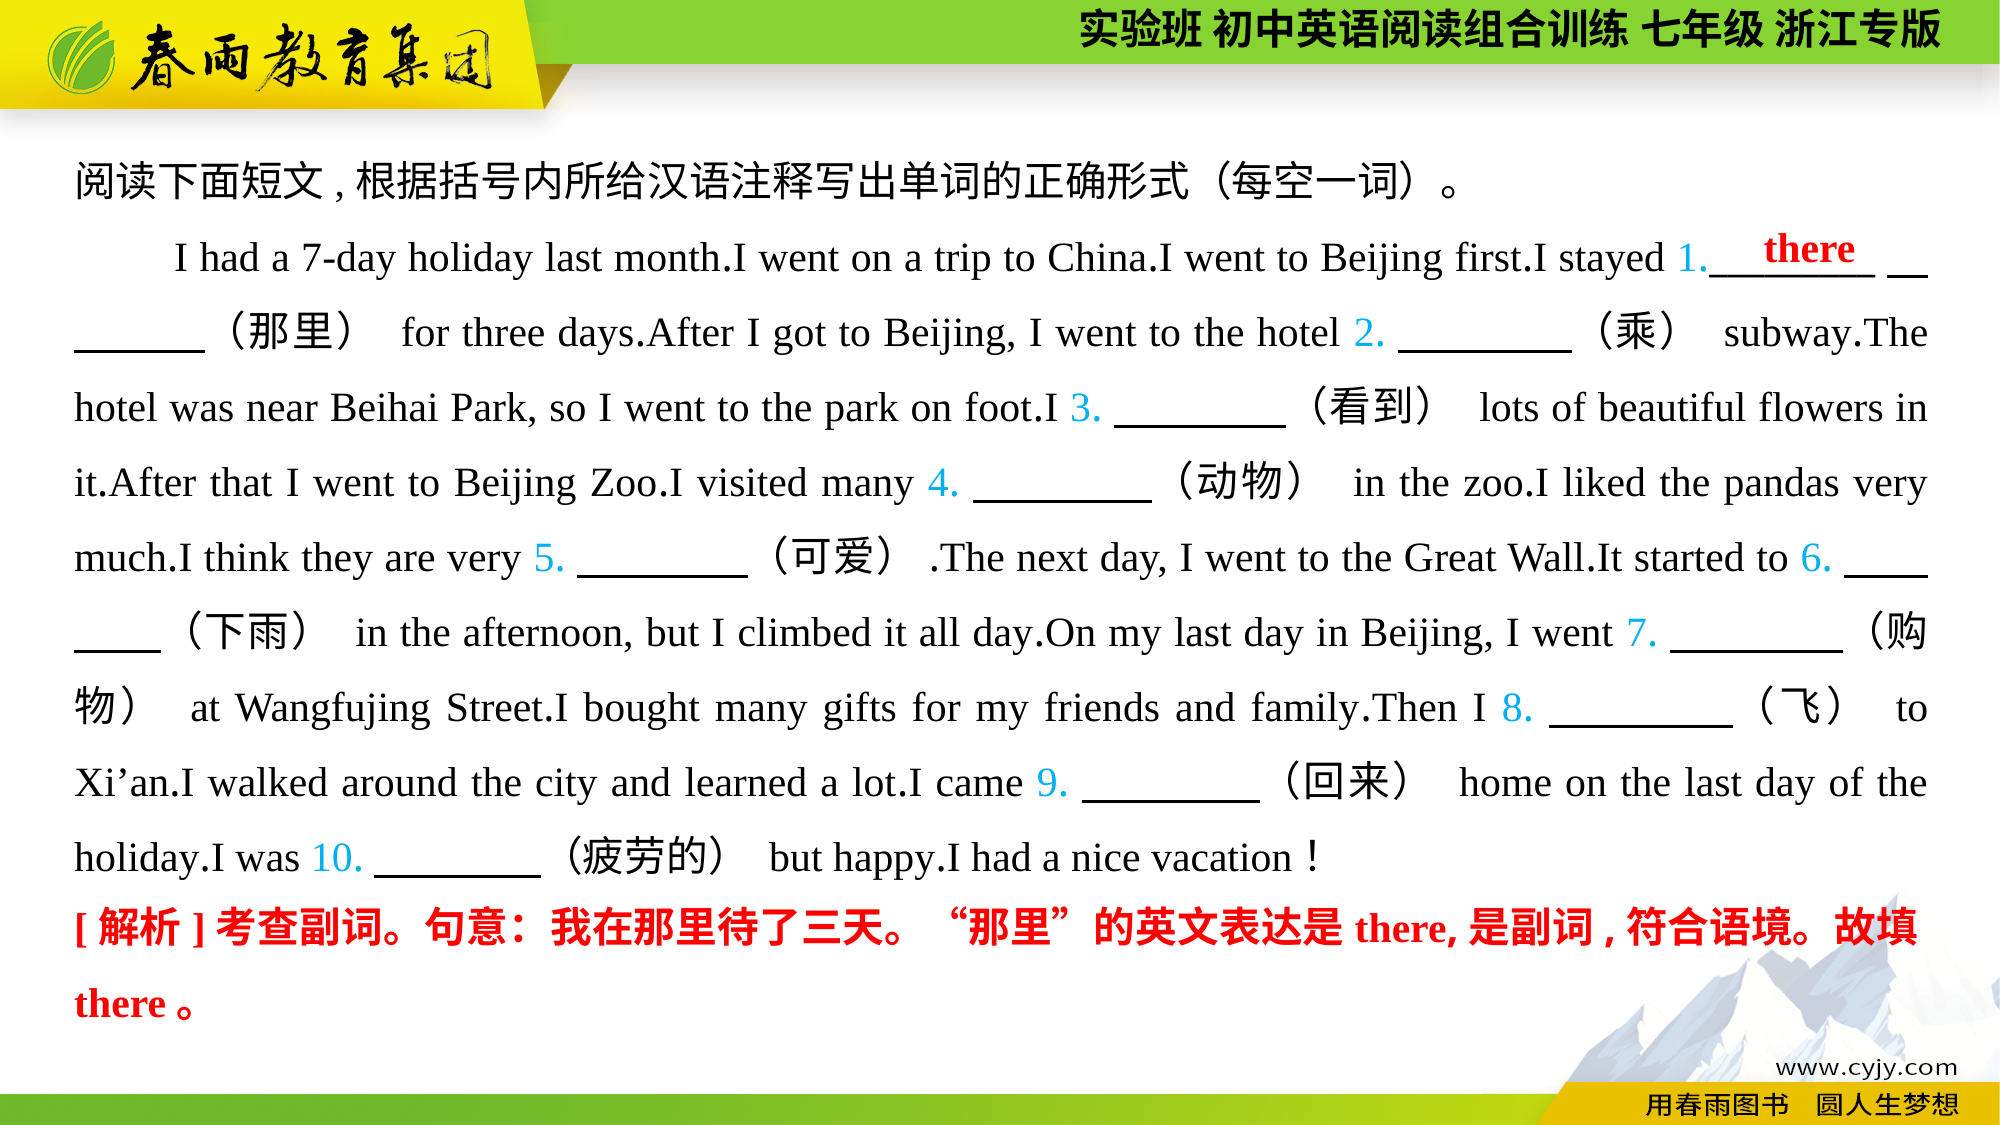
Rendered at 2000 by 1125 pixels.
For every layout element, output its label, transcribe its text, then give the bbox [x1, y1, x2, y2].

list 阅读下面短文,根据括号内所给汉语注释写出单词的正确形式（每空一词）。 I had a 7-day holiday last month.I went on a trip to China.I went to Beijing first.I stayed 1._________ （那里） for three days.After I got to Beijing, I went to the hotel 2. （乘） subway.The hotel was near Beihai Park, so I went to the park on foot.I 3. （看到） lots of beautiful flowers in it.After that I went to Beijing Zoo.I visited many 4. （动物） in the zoo.I liked the pandas very much.I think they are very 5. （可爱）.The next day, I went to the Great Wall.It started to 6. （下雨） in the afternoon, but I climbed it all day.On my last day in Beijing, I went 7. （购物） at Wangfujing Street.I bought many gifts for my friends and family.Then I 8. （飞） to Xi’an.I walked around the city and learned a lot.I came 9. （回来） home on the last day of the holiday.I was 10. （疲劳的） but happy.I had a nice vacation！ [59, 122, 1944, 868]
text_box there [1748, 213, 1871, 279]
picture [0, 0, 2000, 1125]
text_box [解析]考查副词。句意：我在那里待了三天。“那里”的英文表达是there,是副词,符合语境。故填there。 [59, 868, 1944, 1034]
